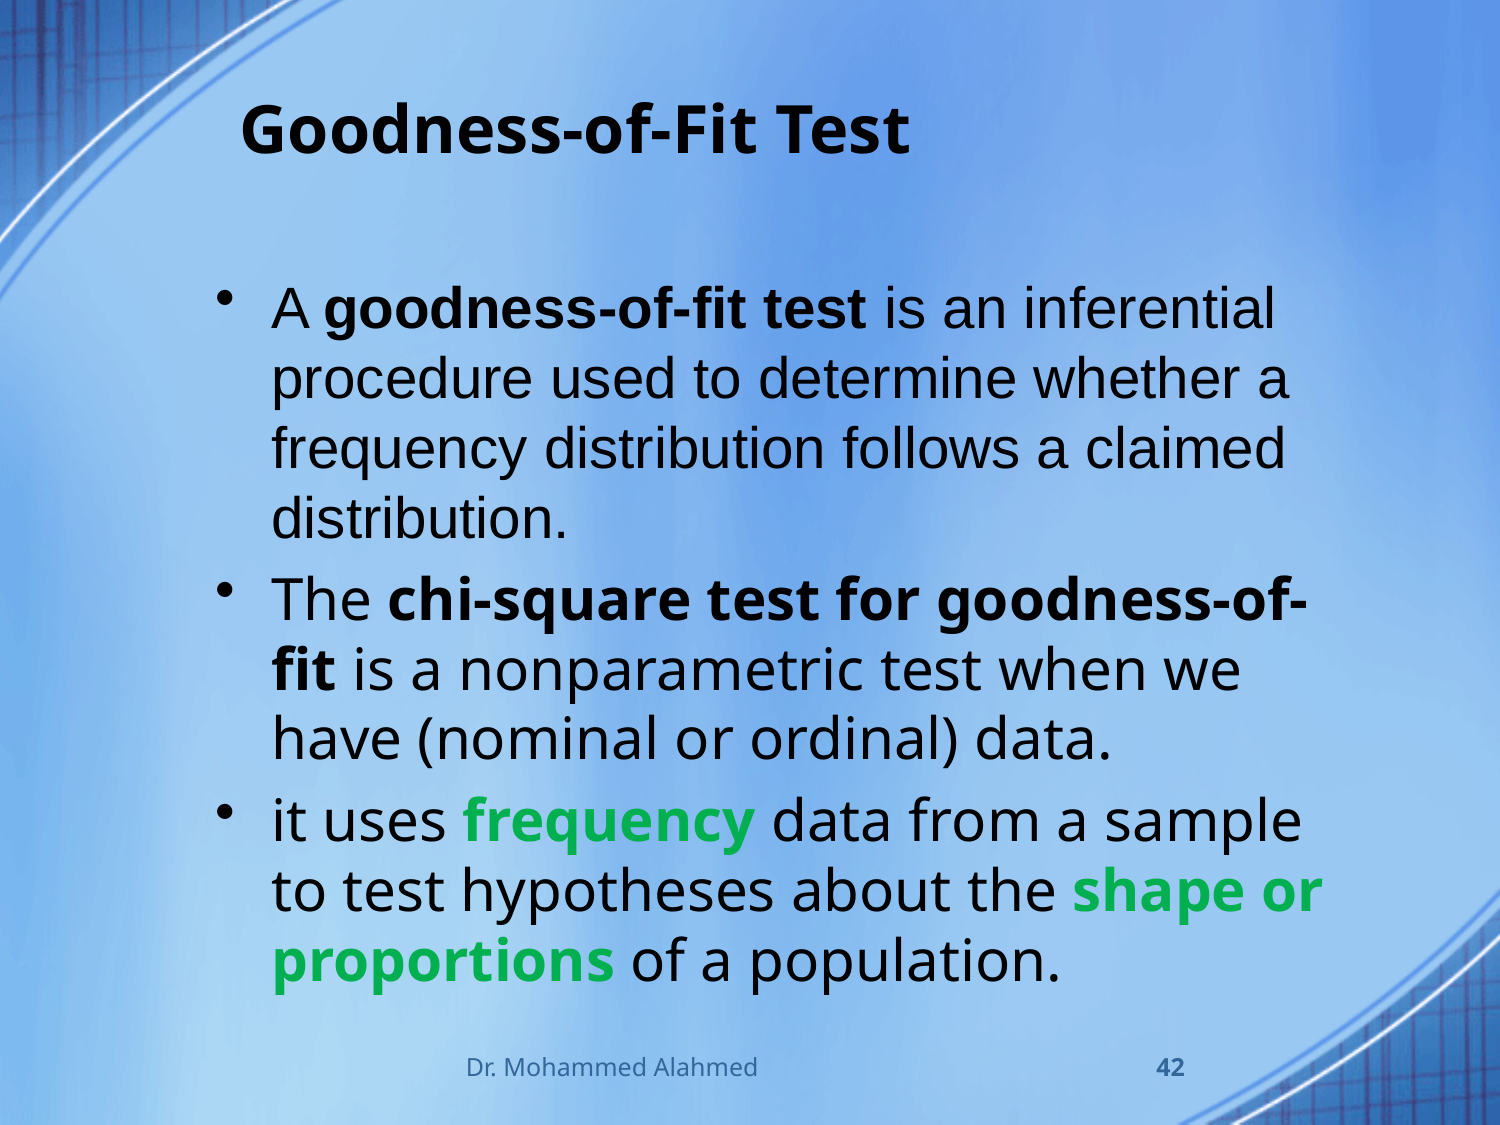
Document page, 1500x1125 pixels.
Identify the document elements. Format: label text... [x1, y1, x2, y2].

title Goodness-of-Fit Test [224, 62, 1351, 176]
slide_number 42 [887, 1037, 1201, 1100]
footer Dr. Mohammed Alahmed [374, 1037, 851, 1100]
list A goodness-of-fit test is an inferential procedure used to determine whether a frequency distribution follows a claimed distribution. The chi-square test for goodness-of-fit is a nonparametric test when we have (nominal or ordinal) data. it uses frequency data from a sample to test hypotheses about the shape or proportions of a population. [199, 262, 1363, 988]
picture [0, 0, 1500, 1125]
